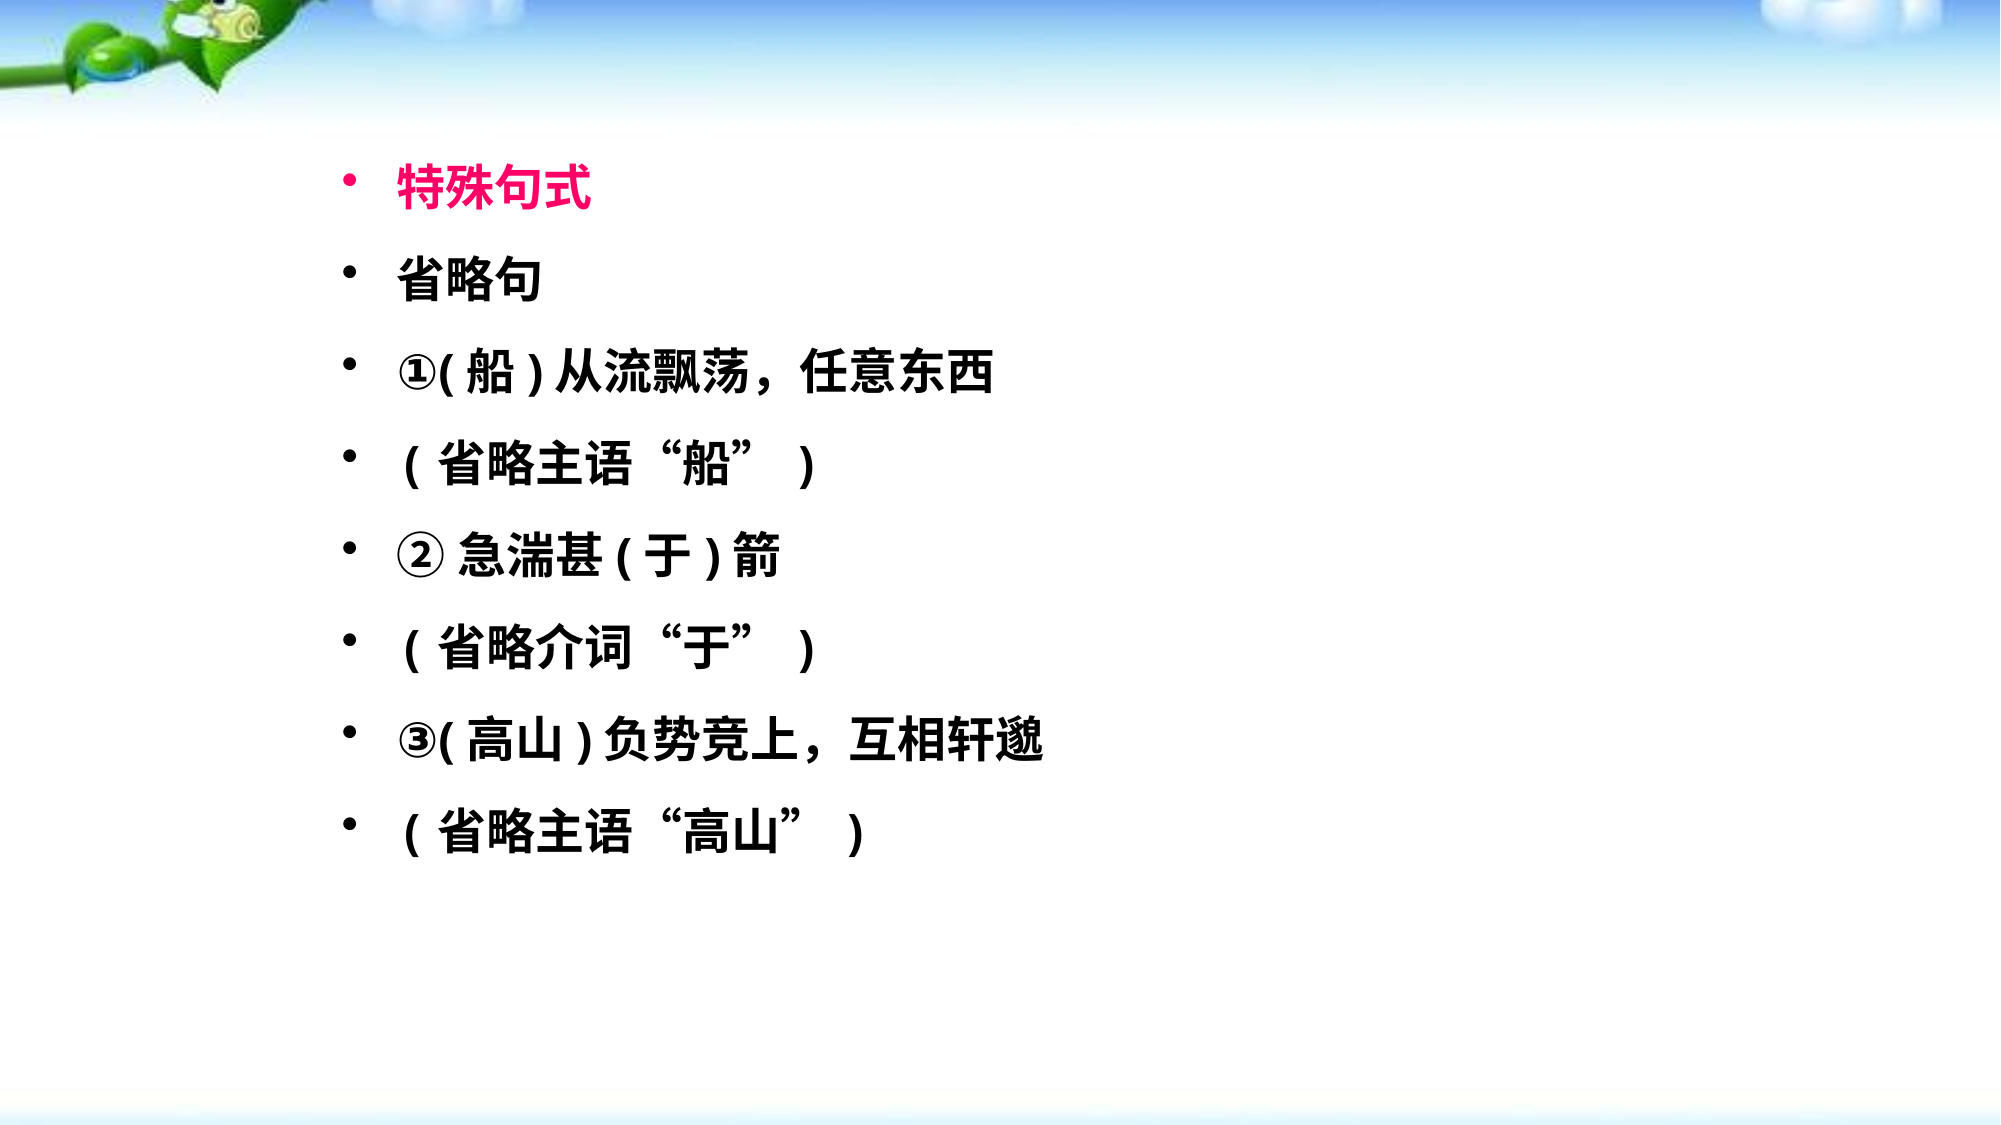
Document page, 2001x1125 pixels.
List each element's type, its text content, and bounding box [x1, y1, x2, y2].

list 特殊句式 省略句 ①(船)从流飘荡，任意东西 (省略主语“船”) ②急湍甚(于)箭 (省略介词“于”) ③(高山)负势竞上，互相轩邈 (省略主语“高山”) [326, 125, 1677, 868]
picture [0, 0, 2001, 1125]
